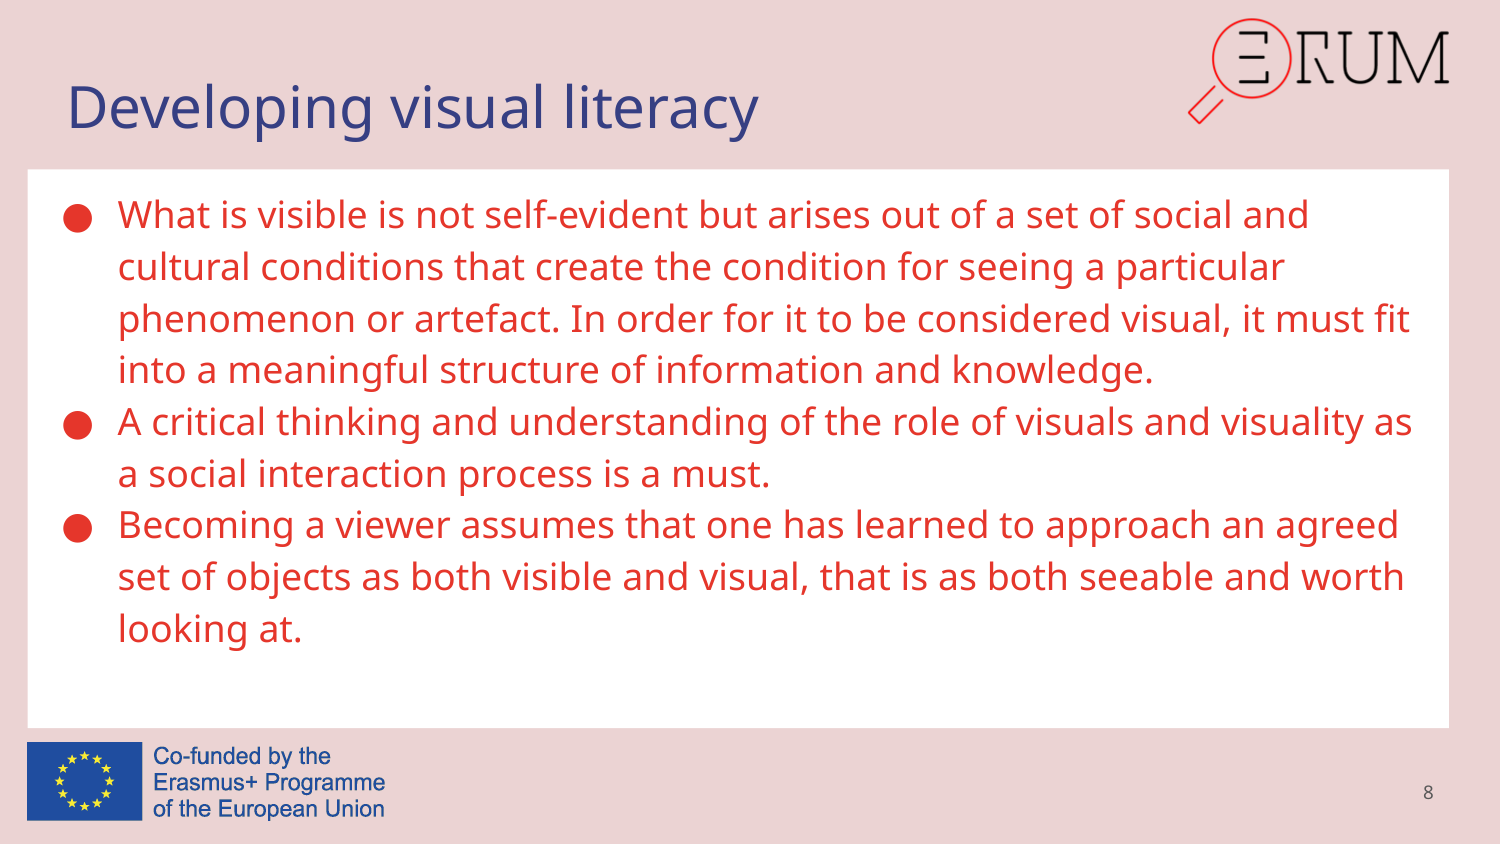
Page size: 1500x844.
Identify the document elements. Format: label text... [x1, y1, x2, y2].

picture [27, 742, 385, 821]
list What is visible is not self-evident but arises out of a set of social and cultural conditions that create the condition for seeing a particular phenomenon or artefact. In order for it to be considered visual, it must fit into a meaningful structure of information and knowledge. A critical thinking and understanding of the role of visuals and visuality as a social interaction process is a must. Becoming a viewer assumes that one has learned to approach an agreed set of objects as both visible and visual, that is as both seeable and worth looking at. [27, 169, 1449, 729]
picture [1136, 0, 1500, 137]
title Developing visual literacy [51, 55, 1168, 150]
slide_number 8 [1358, 761, 1449, 826]
